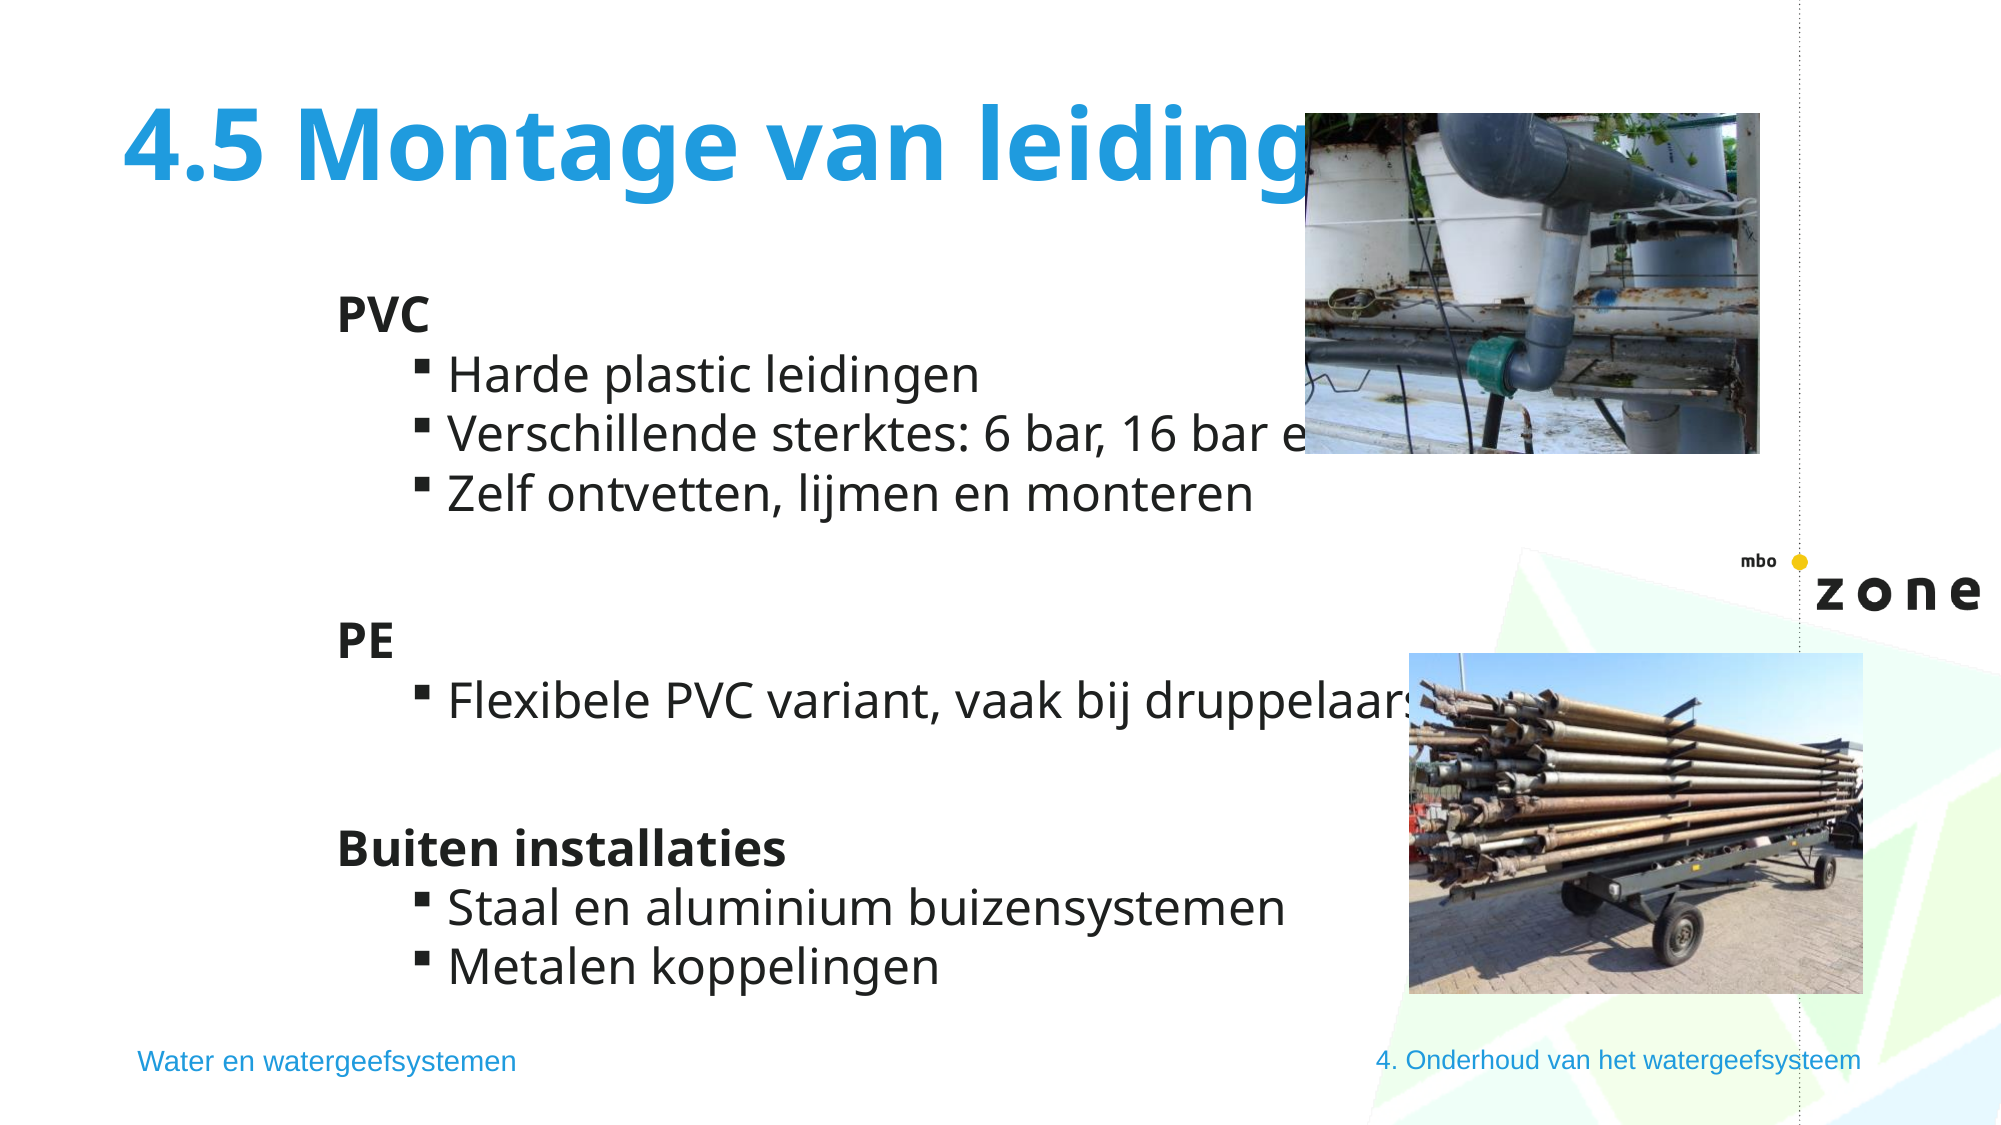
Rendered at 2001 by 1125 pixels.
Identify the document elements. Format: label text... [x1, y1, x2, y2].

picture [1305, 0, 2001, 1125]
list PVC Harde plastic leidingen Verschillende sterktes: 6 bar, 16 bar etc. Zelf ontvetten, lijmen en monteren PE Flexibele PVC variant, vaak bij druppelaars Buiten installaties Staal en aluminium buizensystemen Metalen koppelingen [336, 283, 1607, 998]
list 4. Onderhoud van het watergeefsysteem [1334, 1042, 1863, 1103]
list Water en watergeefsystemen [137, 1042, 639, 1103]
title 4.5 Montage van leidingen [124, 94, 1607, 272]
